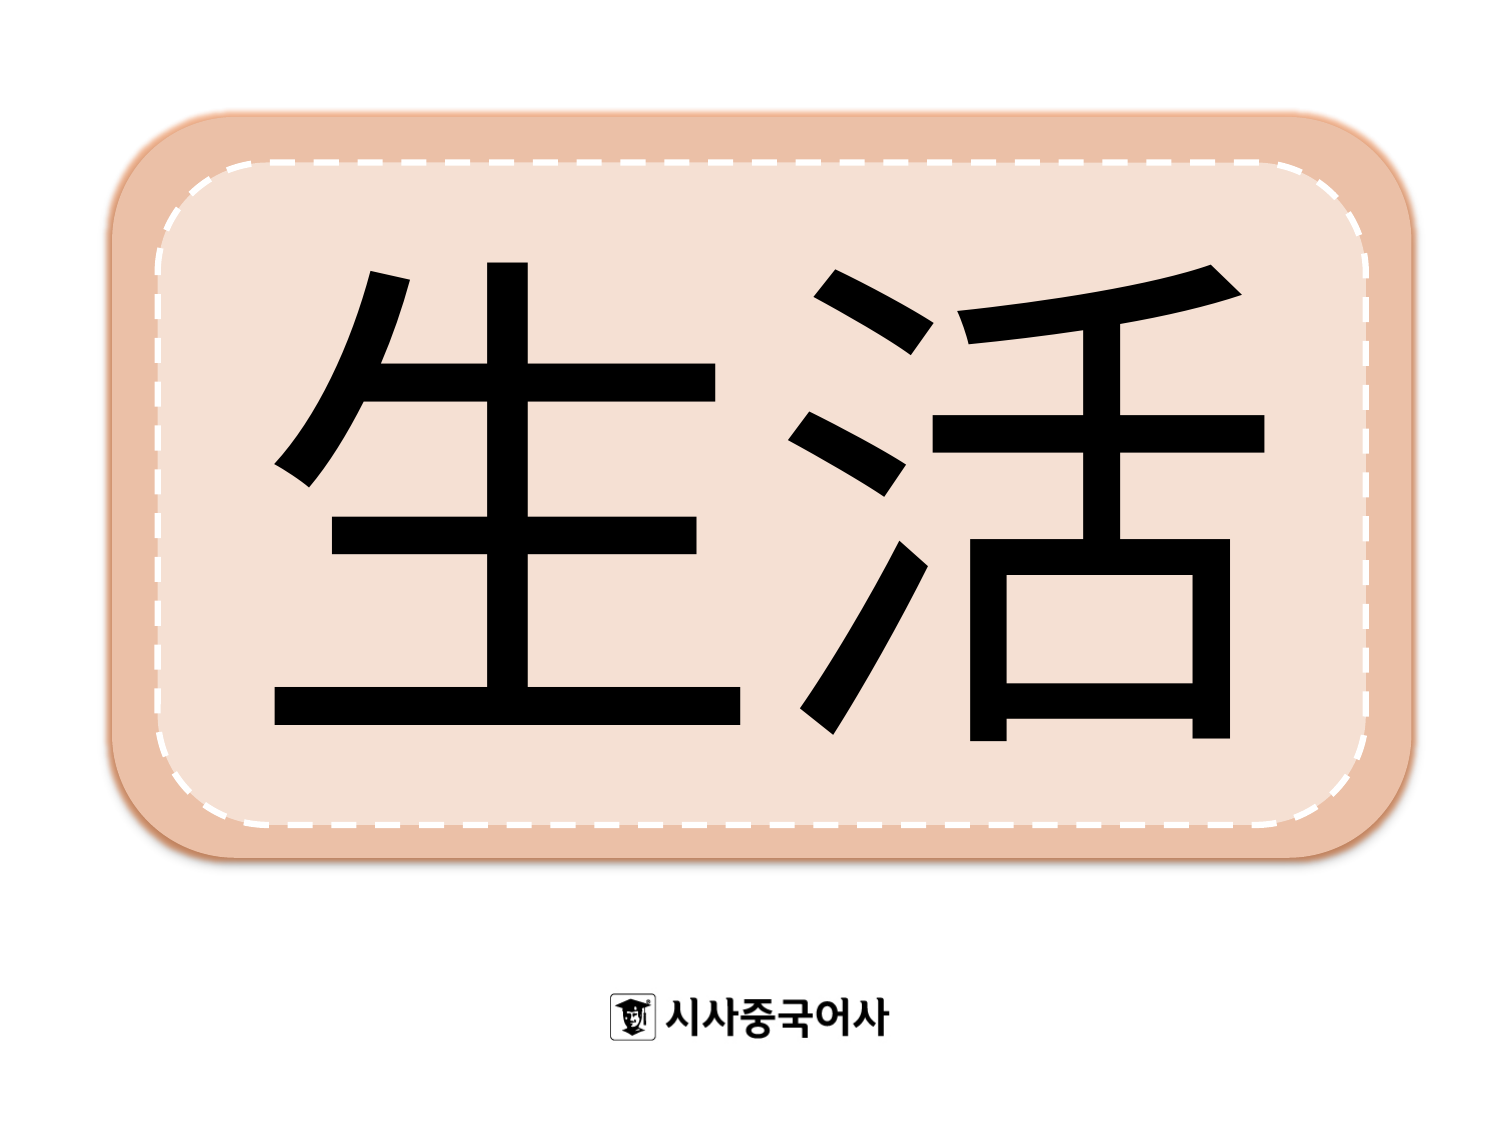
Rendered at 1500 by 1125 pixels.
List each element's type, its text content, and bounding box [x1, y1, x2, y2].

picture [602, 987, 898, 1047]
text_box 生活 [162, 160, 1371, 824]
